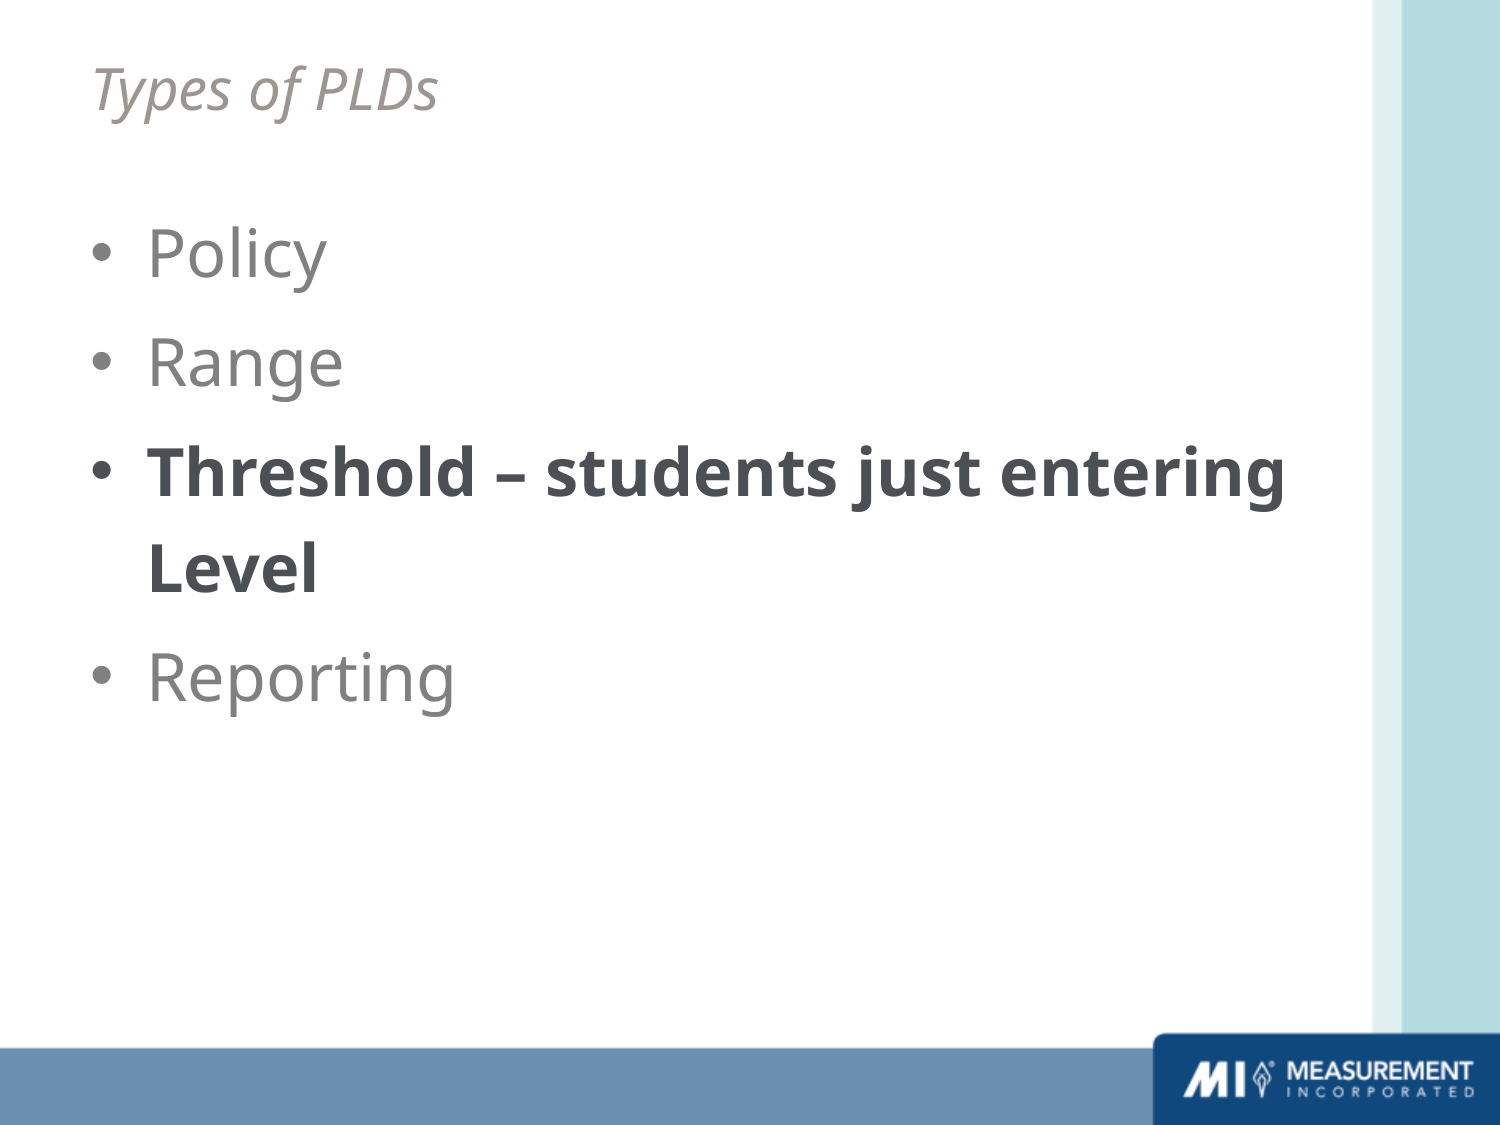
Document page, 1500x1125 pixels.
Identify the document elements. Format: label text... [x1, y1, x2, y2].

title Types of PLDs [75, 0, 1438, 175]
picture [0, 0, 1500, 1125]
list Policy Range Threshold – students just entering Level Reporting [75, 187, 1438, 1000]
